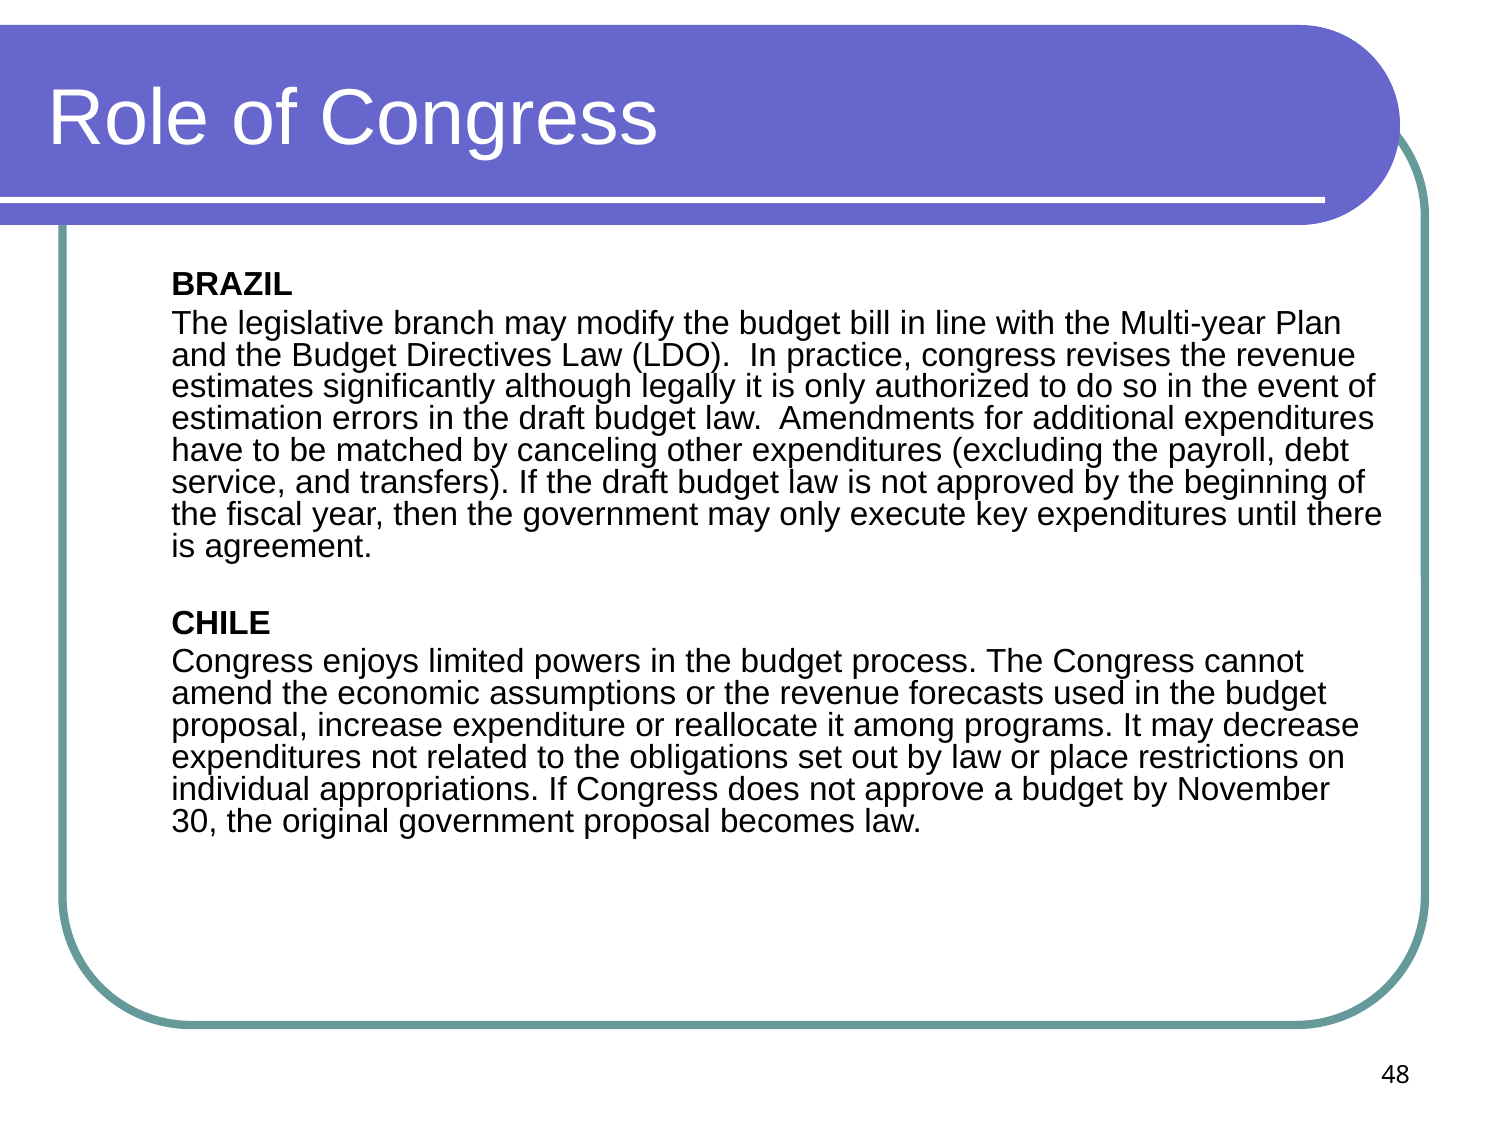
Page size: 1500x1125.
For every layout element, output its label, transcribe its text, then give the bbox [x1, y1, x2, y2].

list BRAZIL The legislative branch may modify the budget bill in line with the Multi-year Plan and the Budget Directives Law (LDO). In practice, congress revises the revenue estimates significantly although legally it is only authorized to do so in the event of estimation errors in the draft budget law. Amendments for additional expenditures have to be matched by canceling other expenditures (excluding the payroll, debt service, and transfers). If the draft budget law is not approved by the beginning of the fiscal year, then the government may only execute key expenditures until there is agreement. CHILE Congress enjoys limited powers in the budget process. The Congress cannot amend the economic assumptions or the revenue forecasts used in the budget proposal, increase expenditure or reallocate it among programs. It may decrease expenditures not related to the obligations set out by law or place restrictions on individual appropriations. If Congress does not approve a budget by November 30, the original government proposal becomes law. [99, 262, 1401, 988]
slide_number 48 [1074, 1024, 1426, 1101]
title Role of Congress [31, 37, 1348, 188]
